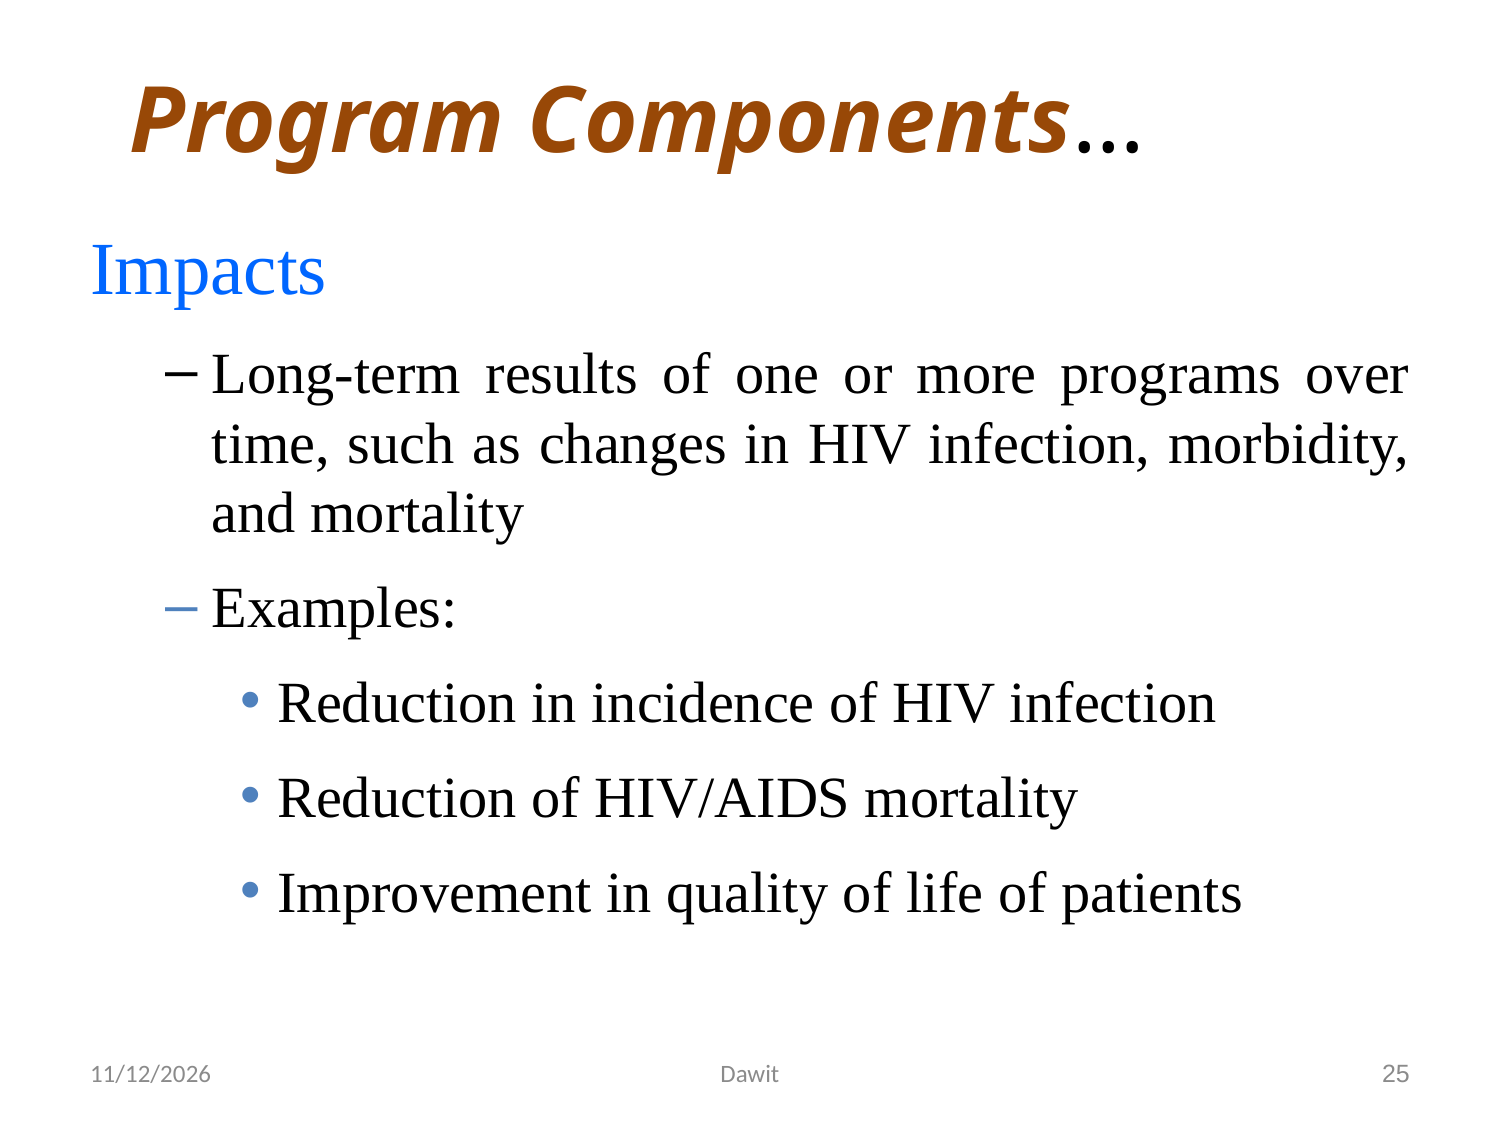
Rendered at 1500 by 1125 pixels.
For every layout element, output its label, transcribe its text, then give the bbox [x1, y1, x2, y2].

list Impacts Long-term results of one or more programs over time, such as changes in HIV infection, morbidity, and mortality Examples: Reduction in incidence of HIV infection Reduction of HIV/AIDS mortality Improvement in quality of life of patients [75, 212, 1425, 1005]
slide_number 25 [1074, 1042, 1425, 1103]
title Program Components… [75, 45, 1200, 188]
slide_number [75, 1042, 425, 1103]
footer Dawit [512, 1042, 988, 1103]
